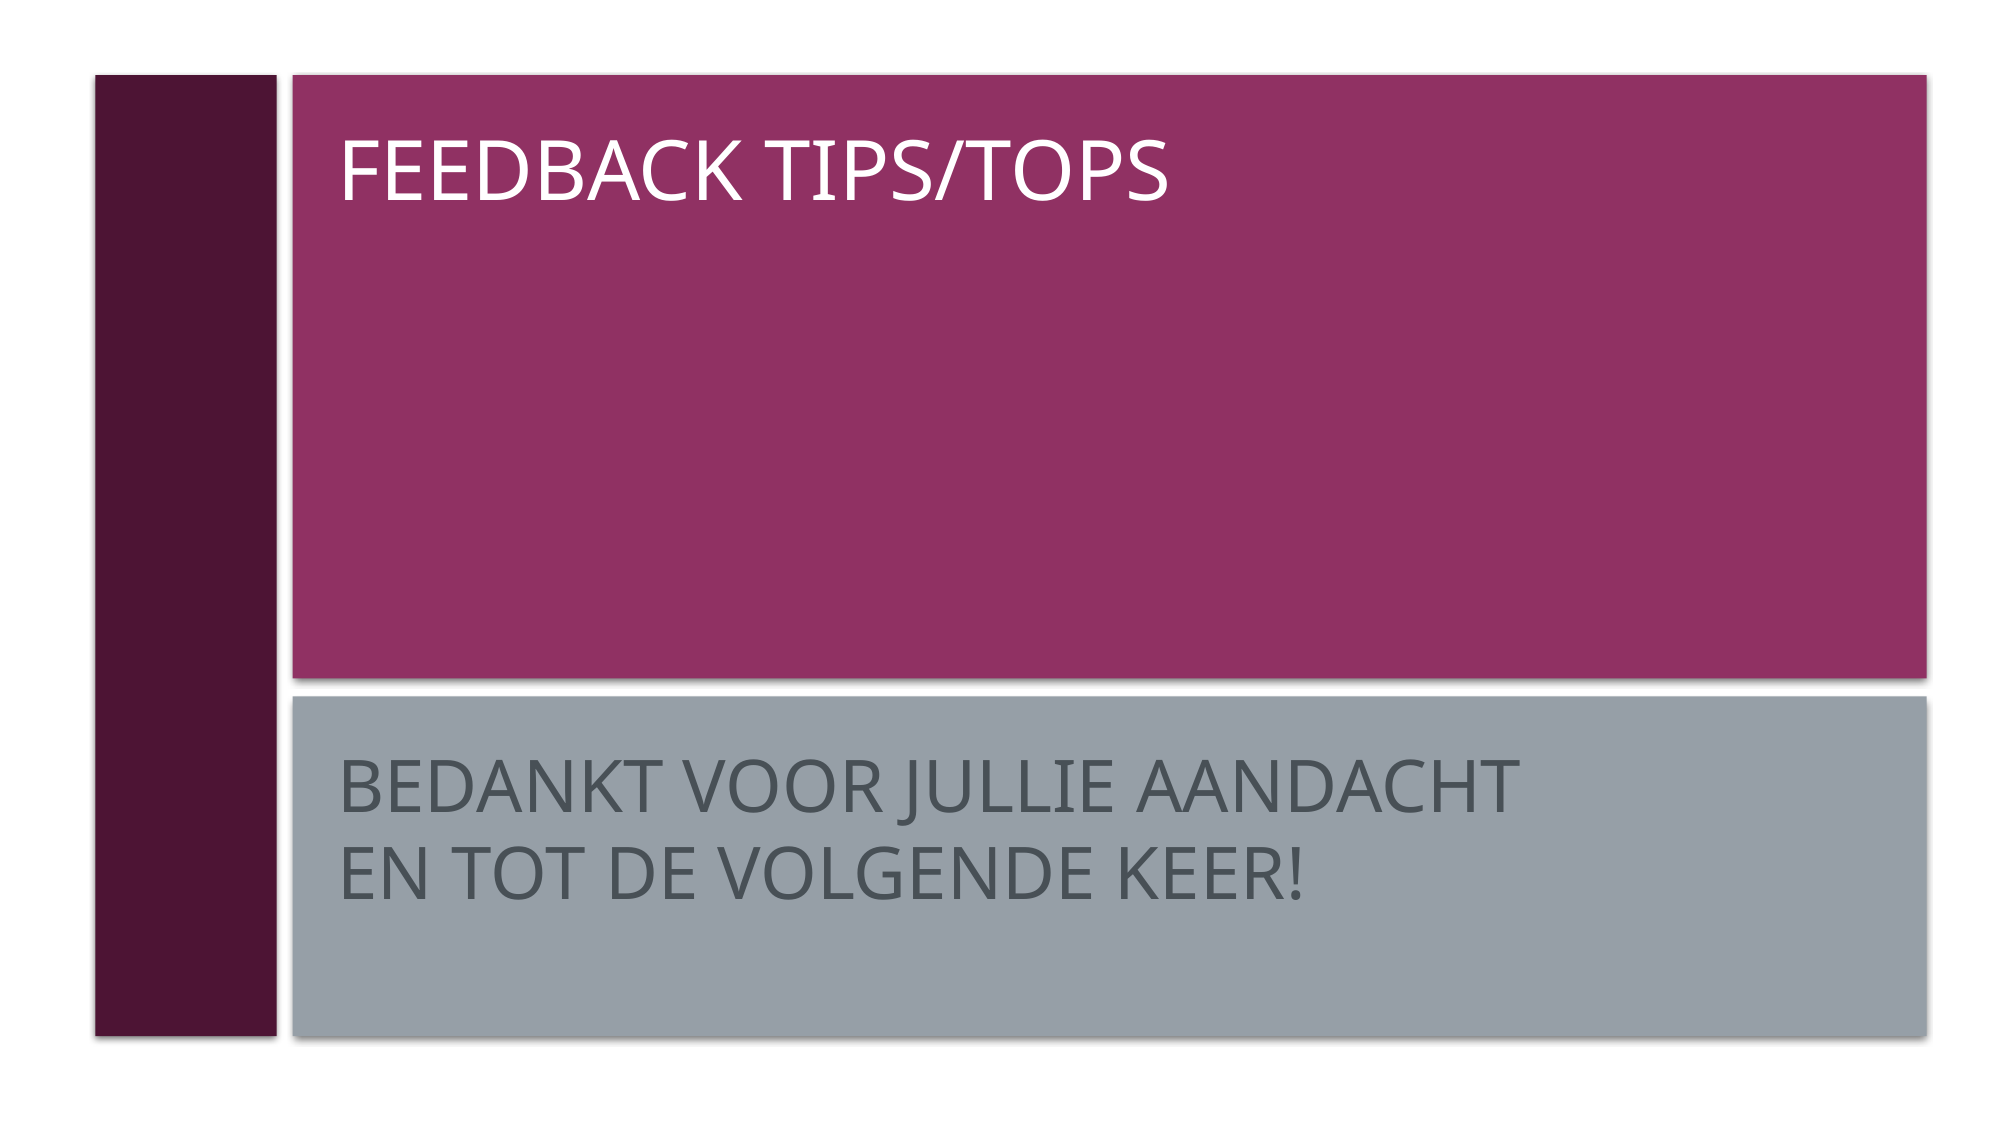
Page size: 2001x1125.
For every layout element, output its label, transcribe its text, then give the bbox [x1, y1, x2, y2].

text_box [0, 0, 2000, 1125]
list Bedankt voor jullie aandacht en Tot de volgende keer! [322, 732, 1565, 1002]
text_box [292, 695, 1928, 1037]
title Feedback tips/tops [322, 109, 1565, 656]
text_box [292, 74, 1928, 679]
text_box [94, 74, 278, 1037]
